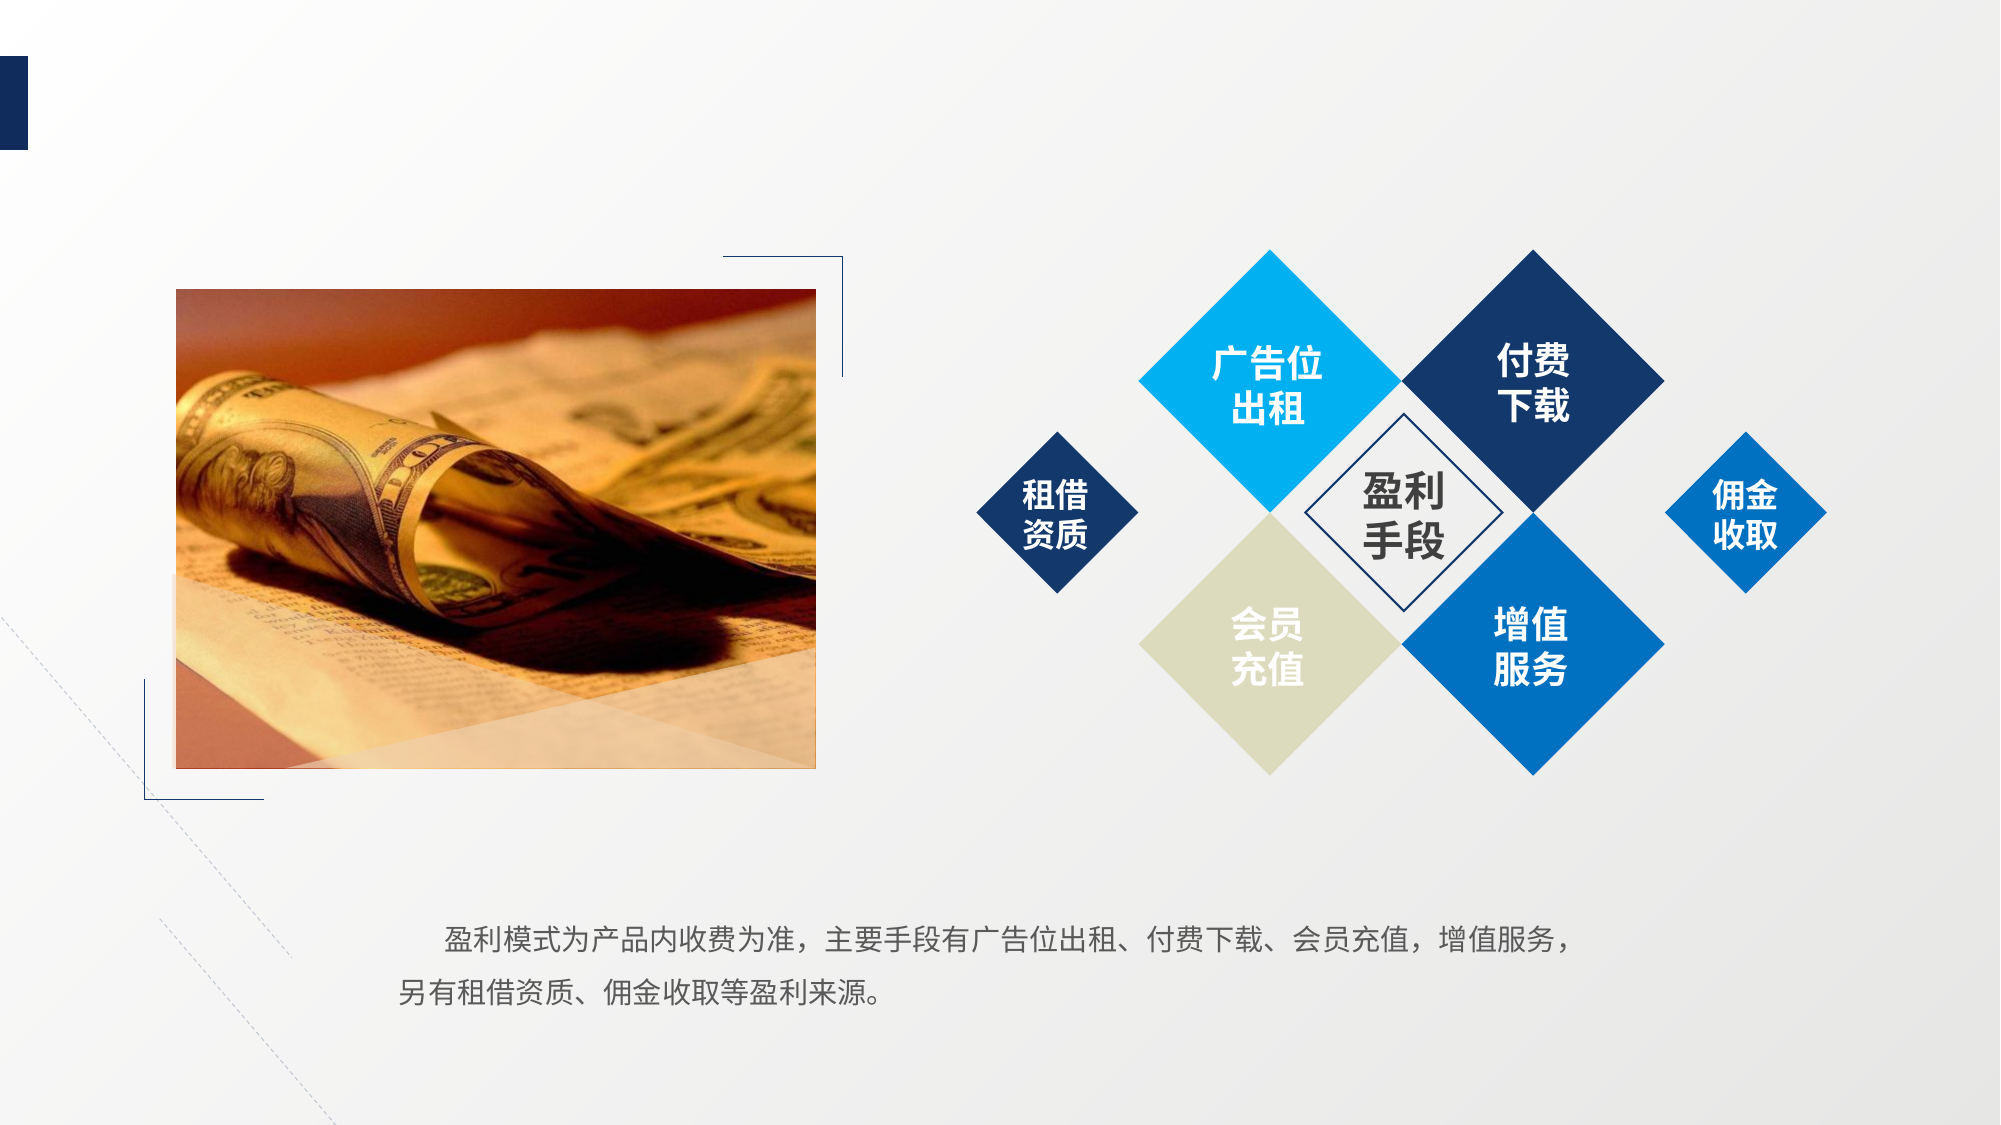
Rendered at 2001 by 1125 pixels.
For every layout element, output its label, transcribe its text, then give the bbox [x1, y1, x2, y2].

text_box 盈利模式为产品内收费为准，主要手段有广告位出租、付费下载、会员充值，增值服务，另有租借资质、佣金收取等盈利来源。 [384, 896, 1616, 1017]
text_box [999, 287, 1827, 738]
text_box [143, 256, 844, 800]
